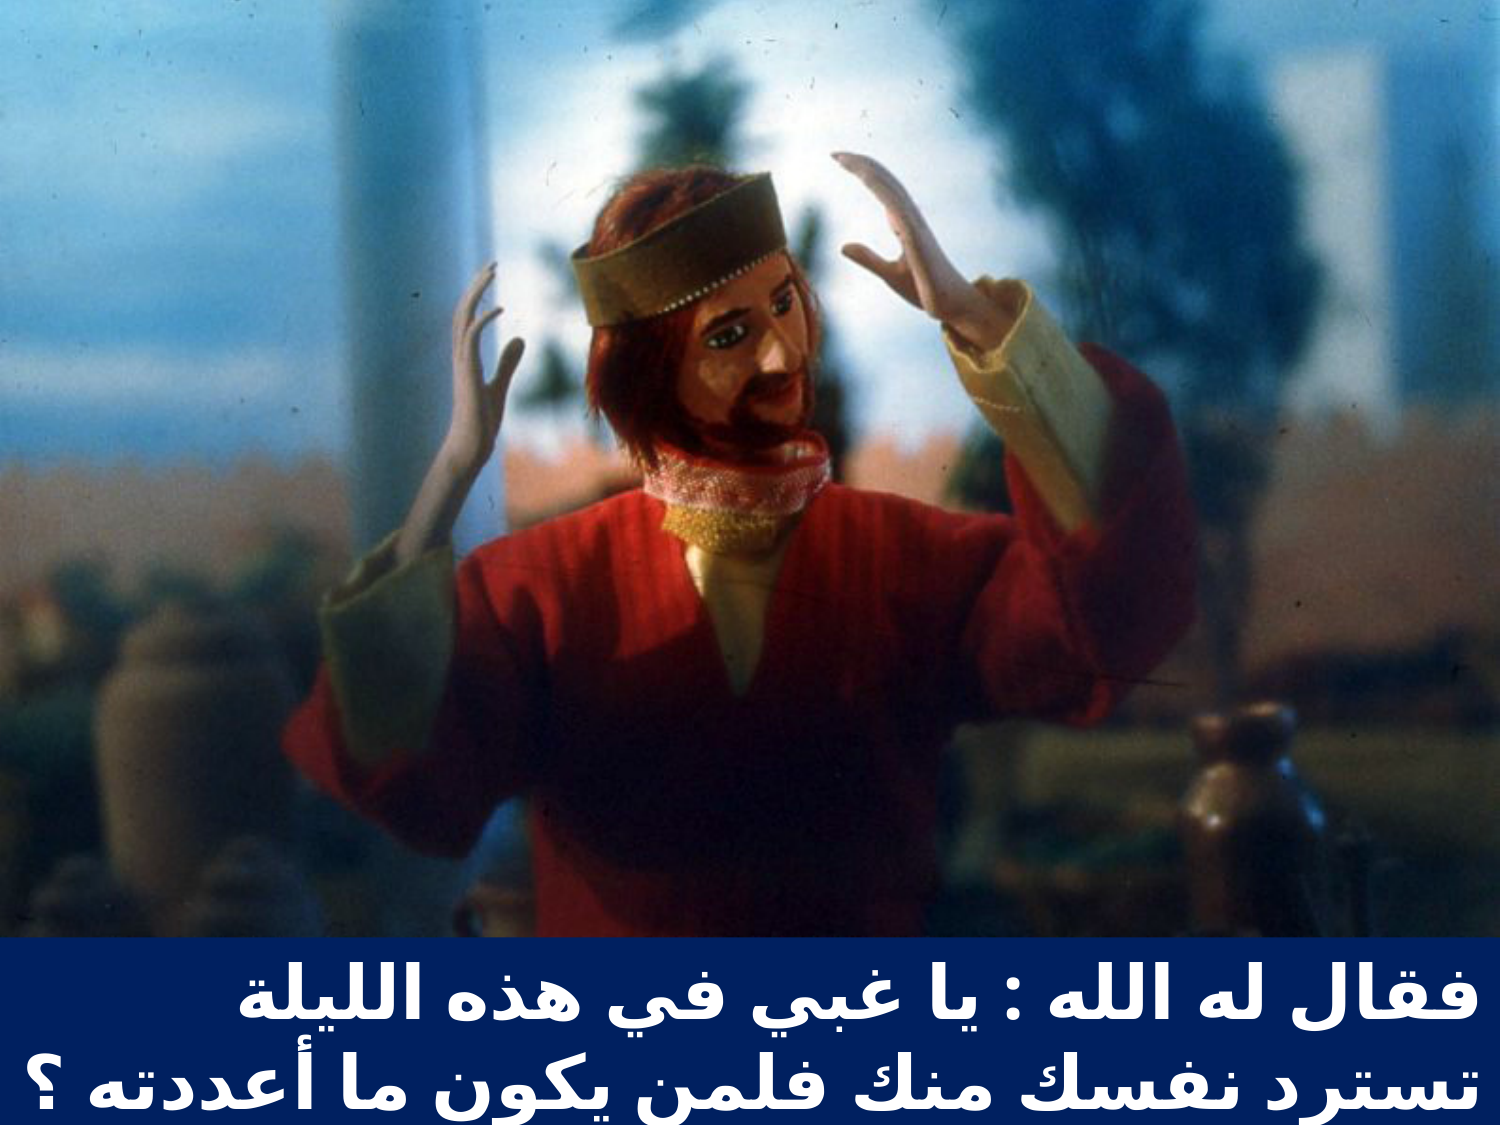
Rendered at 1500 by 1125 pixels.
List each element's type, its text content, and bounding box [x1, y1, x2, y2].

text_box فقال له الله : يا غبي في هذه الليلة تسترد نفسك منك فلمن يكون ما أعددته ؟ [0, 946, 1500, 1125]
picture [0, 0, 1500, 938]
